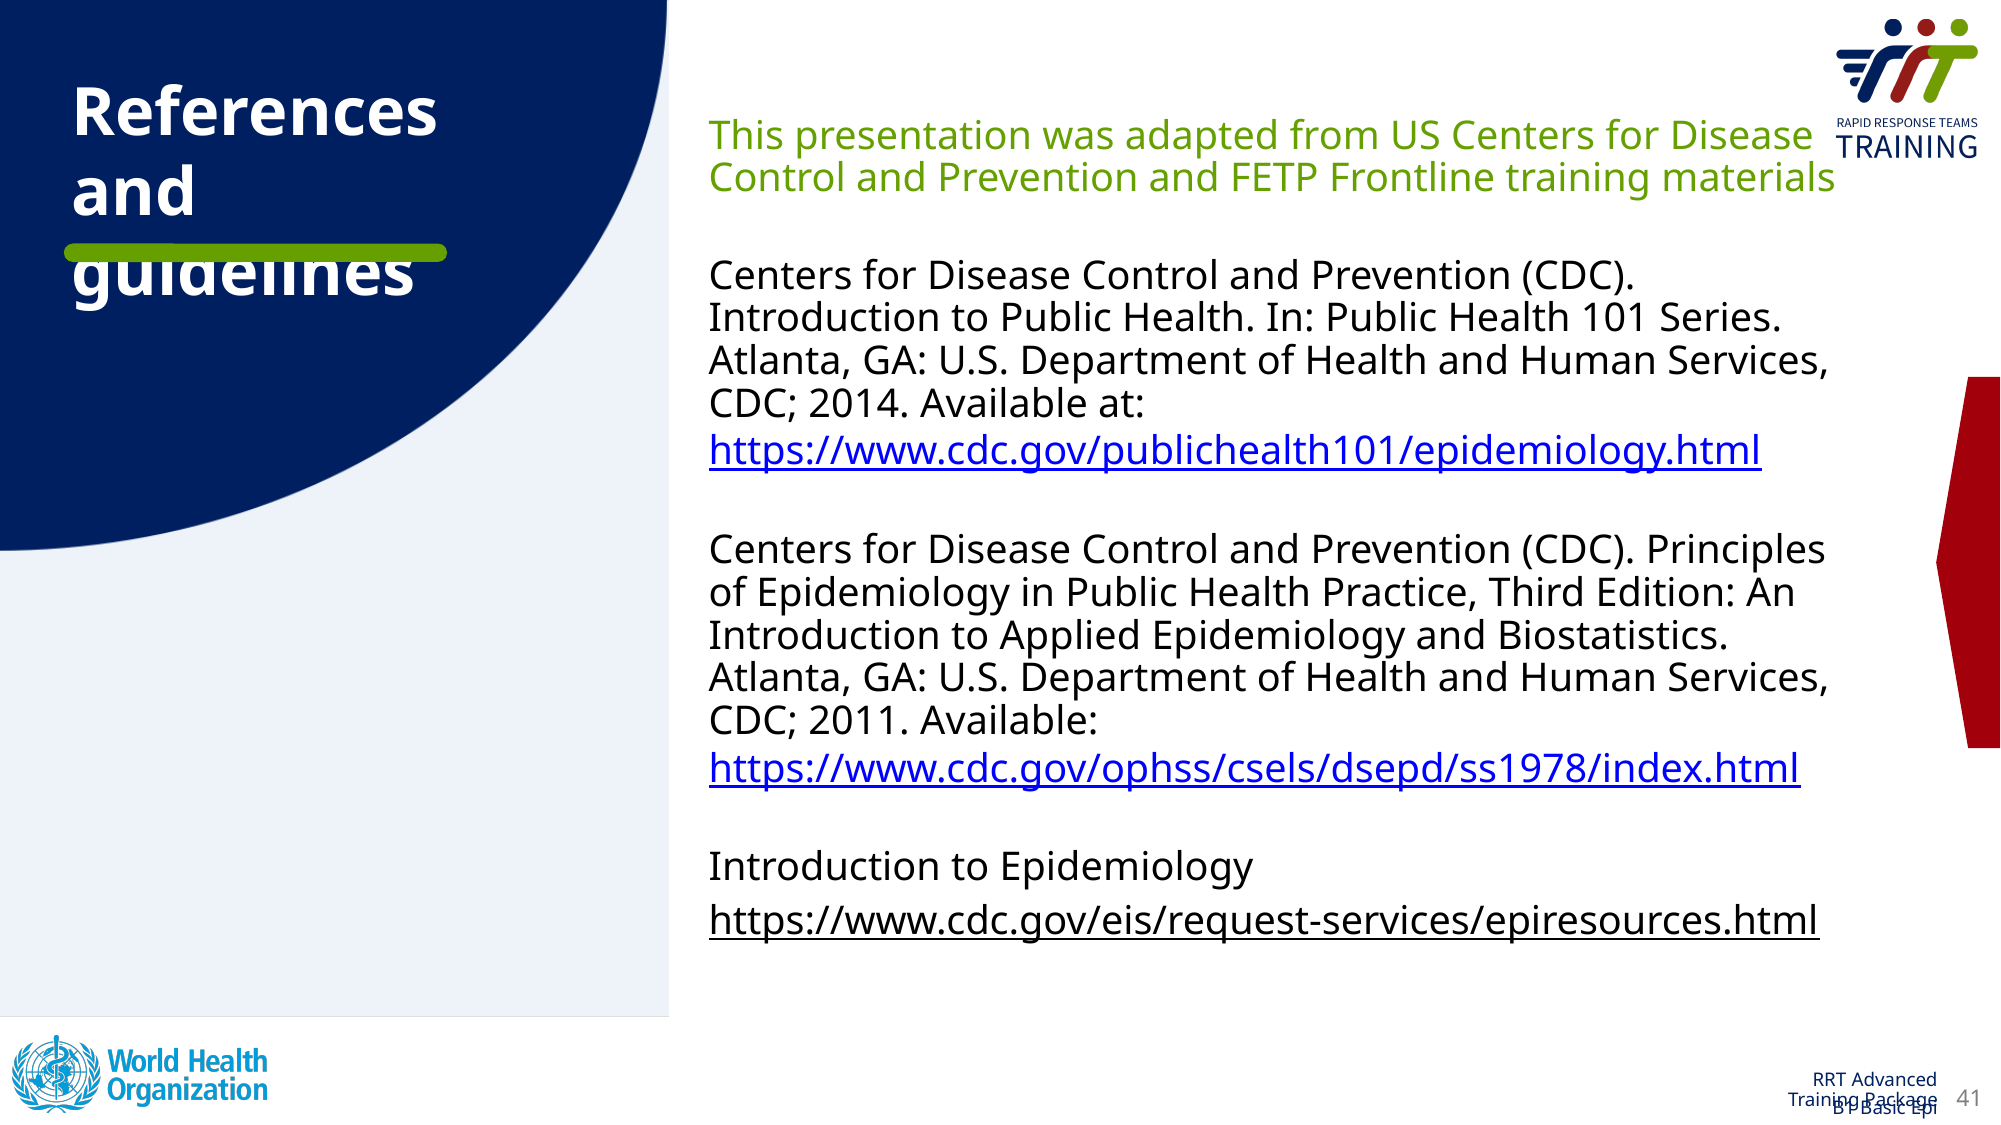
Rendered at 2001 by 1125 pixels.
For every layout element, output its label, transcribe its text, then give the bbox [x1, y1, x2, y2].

picture [12, 1035, 267, 1113]
picture [58, 1050, 64, 1058]
list This presentation was adapted from US Centers for Disease Control and Prevention and FETP Frontline training materials Centers for Disease Control and Prevention (CDC). Introduction to Public Health. In: Public Health 101 Series. Atlanta, GA: U.S. Department of Health and Human Services, CDC; 2014. Available at: https://www.cdc.gov/publichealth101/epidemiology.html Centers for Disease Control and Prevention (CDC). Principles of Epidemiology in Public Health Practice, Third Edition: An Introduction to Applied Epidemiology and Biostatistics. Atlanta, GA: U.S. Department of Health and Human Services, CDC; 2011. Available: https://www.cdc.gov/ophss/csels/dsepd/ss1978/index.html Introduction to Epidemiology https://www.cdc.gov/eis/request-services/epiresources.html [700, 107, 1860, 1018]
picture [12, 1083, 48, 1113]
picture [1835, 19, 1978, 167]
picture [0, 0, 669, 1018]
